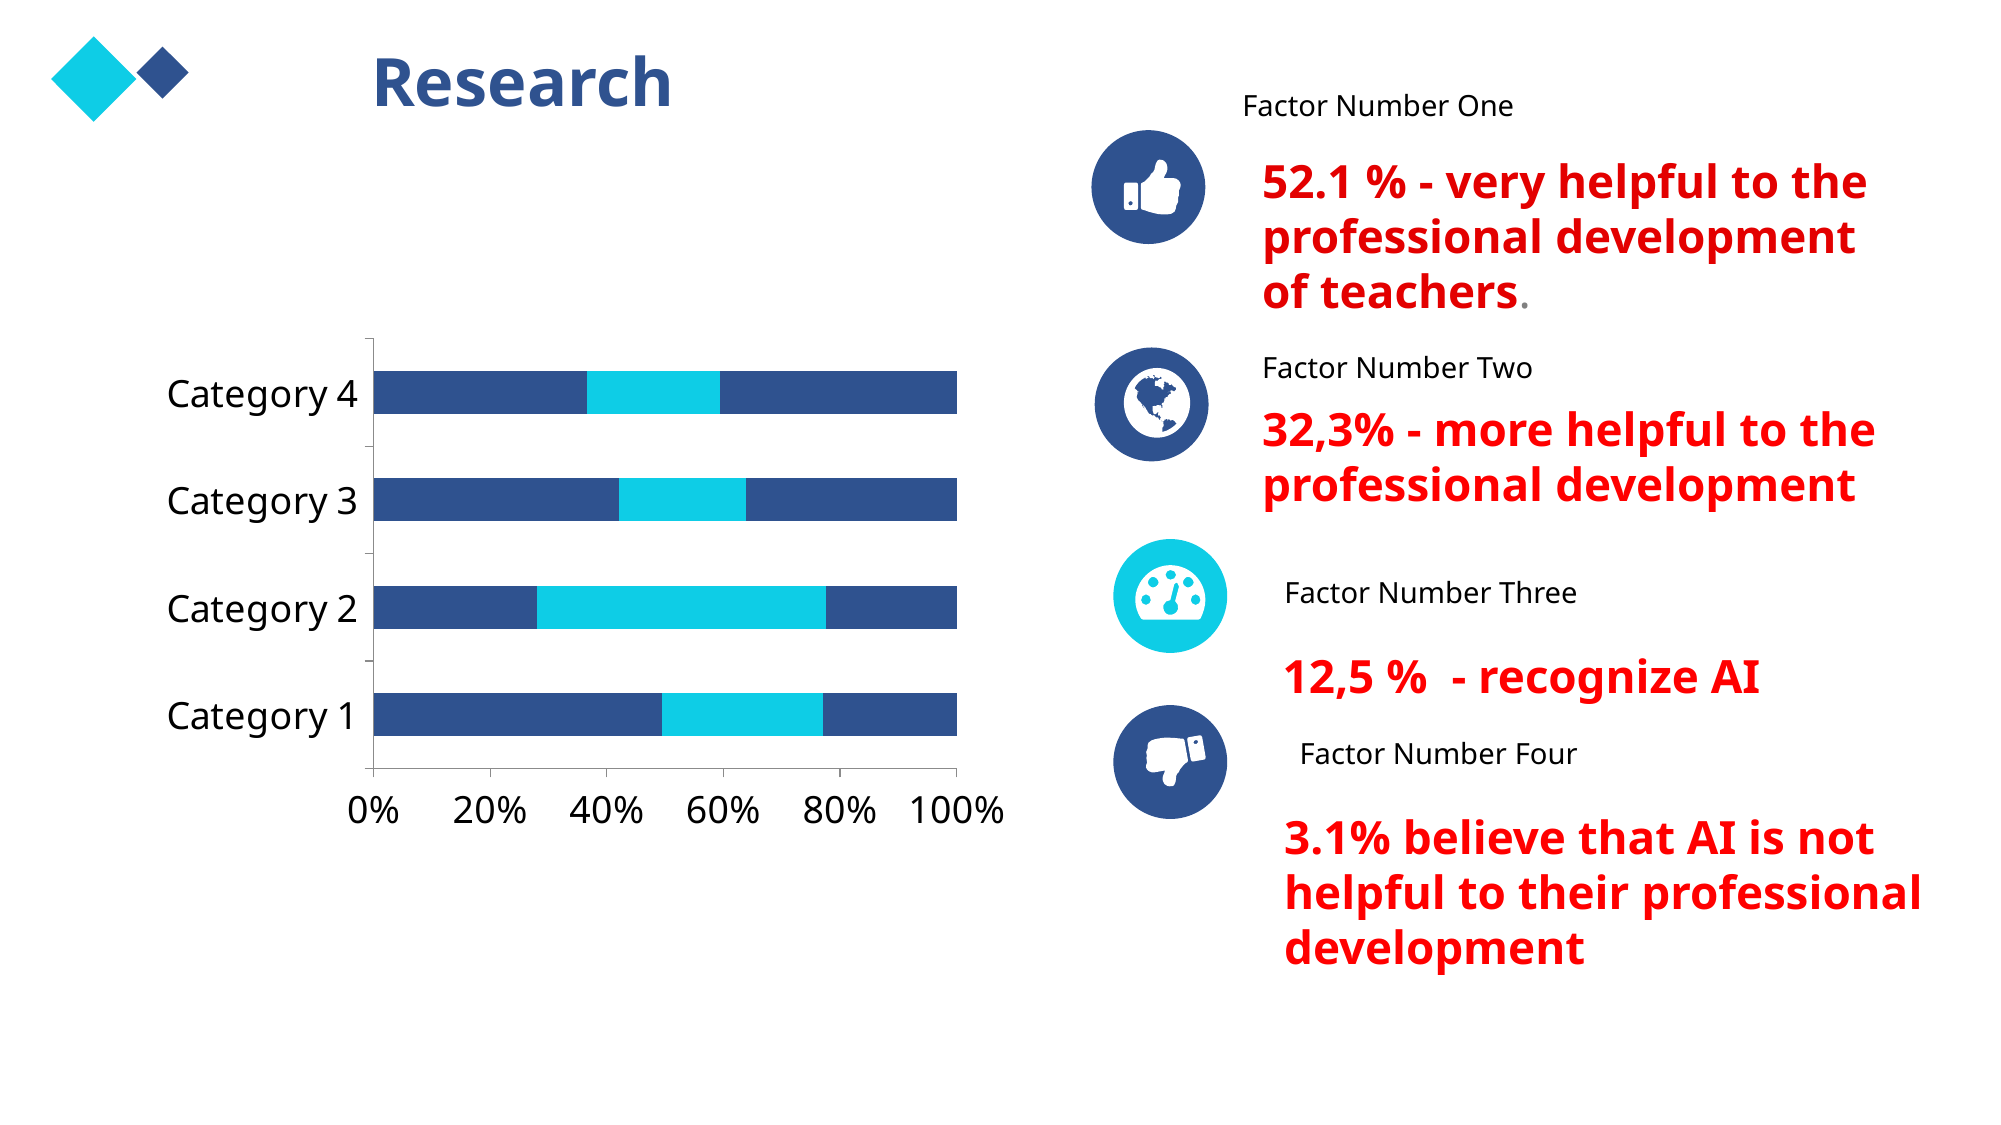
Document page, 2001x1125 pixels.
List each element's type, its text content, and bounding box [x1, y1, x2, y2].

text_box [1090, 129, 1207, 246]
text_box [1112, 704, 1229, 821]
text_box 32,3% - more helpful to the professional development [1247, 392, 1997, 518]
text_box 3.1% believe that AI is not helpful to their professional development [1269, 800, 1997, 981]
text_box [1112, 538, 1229, 654]
text_box Factor Number One [1227, 79, 1748, 130]
text_box [1187, 735, 1206, 762]
text_box [1123, 182, 1139, 210]
text_box 12,5 % - recognize AI [1267, 639, 1933, 710]
text_box 52.1 % - very helpful to the professional development of teachers. [1247, 145, 1913, 326]
text_box [1140, 159, 1181, 215]
text_box Factor Number Two [1247, 342, 1768, 392]
text_box [1123, 367, 1191, 438]
text_box Factor Number Three [1269, 566, 1790, 617]
text_box [135, 45, 188, 101]
text_box Factor Number Four [1284, 727, 1719, 778]
text_box [1145, 737, 1188, 787]
text_box Research [188, 28, 875, 131]
text_box [1093, 346, 1210, 463]
chart [149, 328, 1023, 846]
text_box [49, 34, 138, 124]
text_box [1135, 565, 1206, 620]
